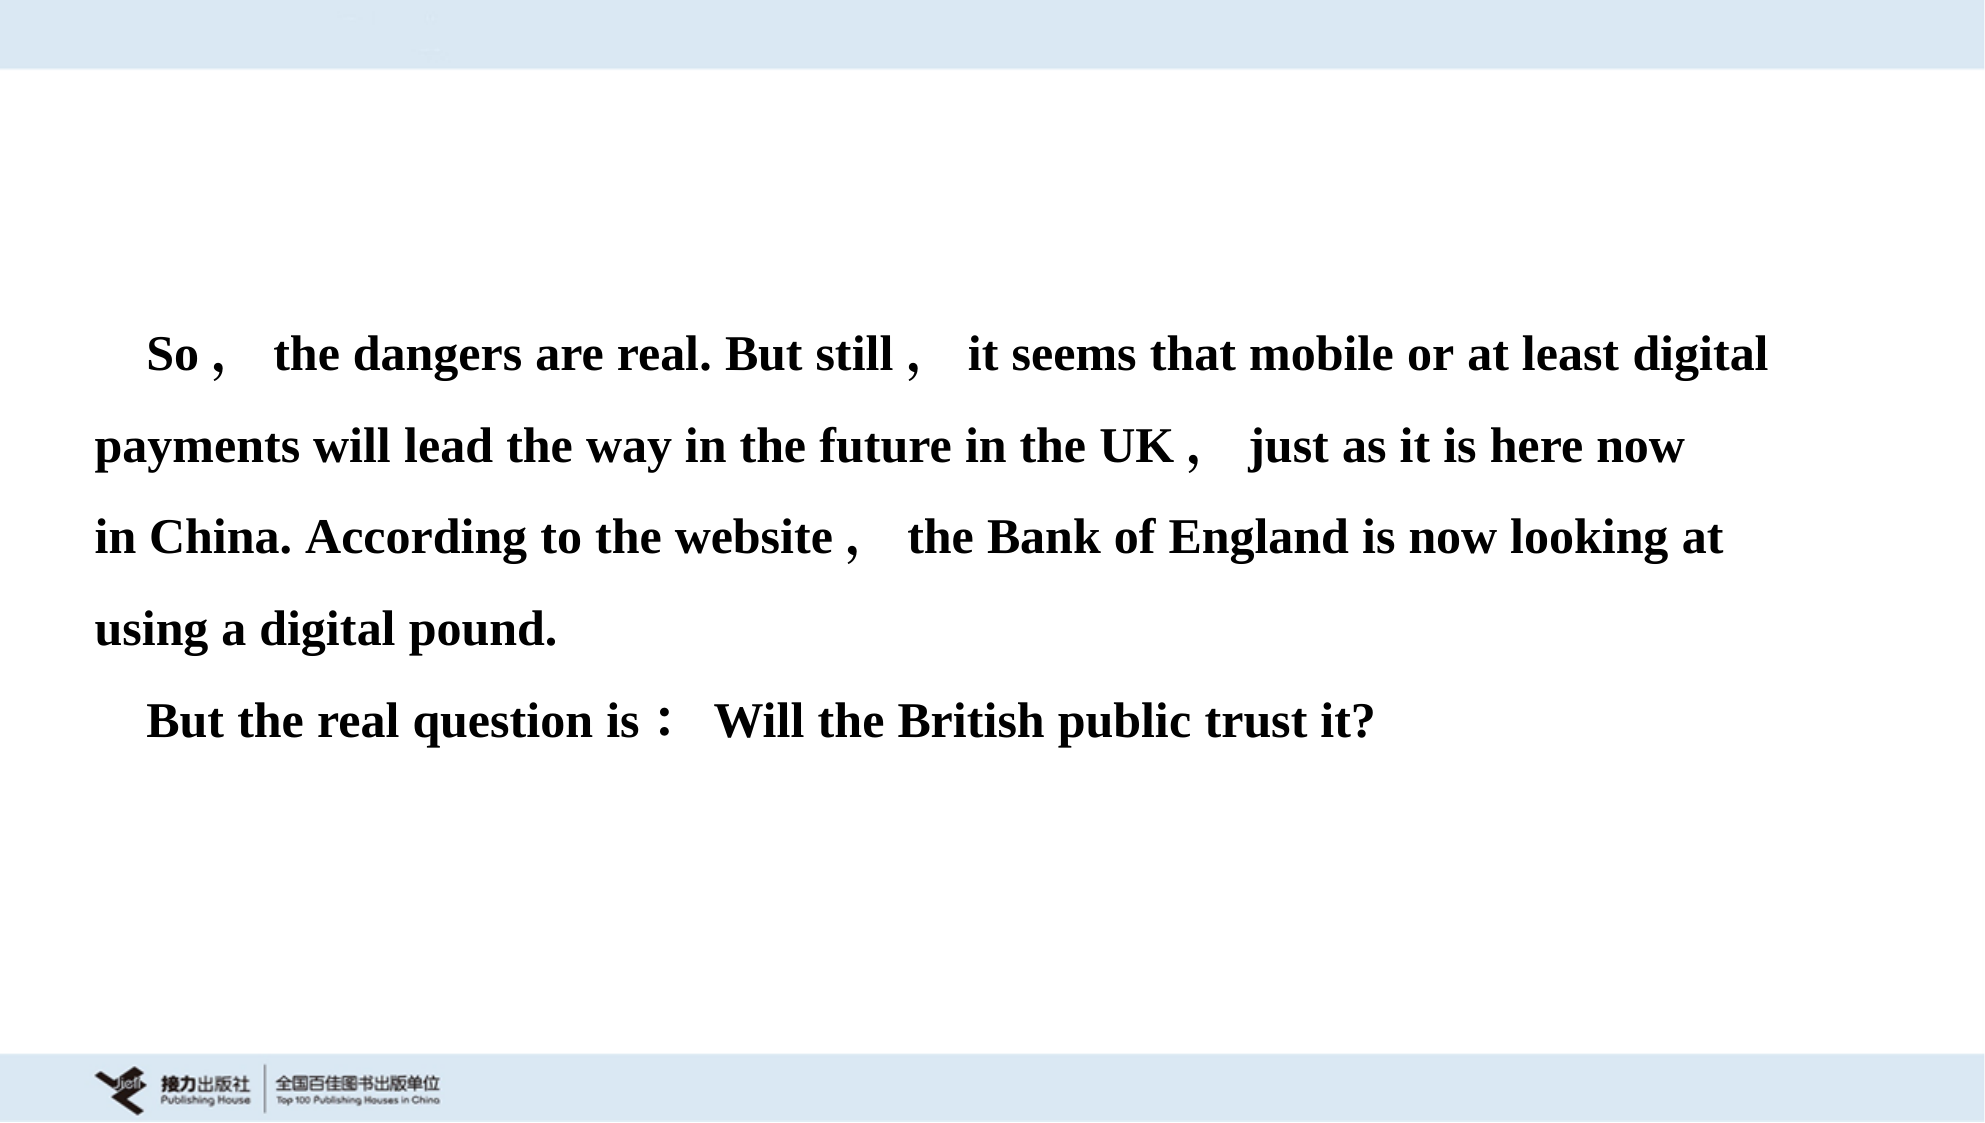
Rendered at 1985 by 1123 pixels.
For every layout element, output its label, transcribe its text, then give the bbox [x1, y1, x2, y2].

text_box So，the dangers are real. But still，it seems that mobile or at least digital payments will lead the way in the future in the UK，just as it is here now in China. According to the website，the Bank of England is now looking at using a digital pound. But the real question is：Will the British public trust it? [94, 288, 1935, 839]
picture [0, 0, 1985, 1122]
